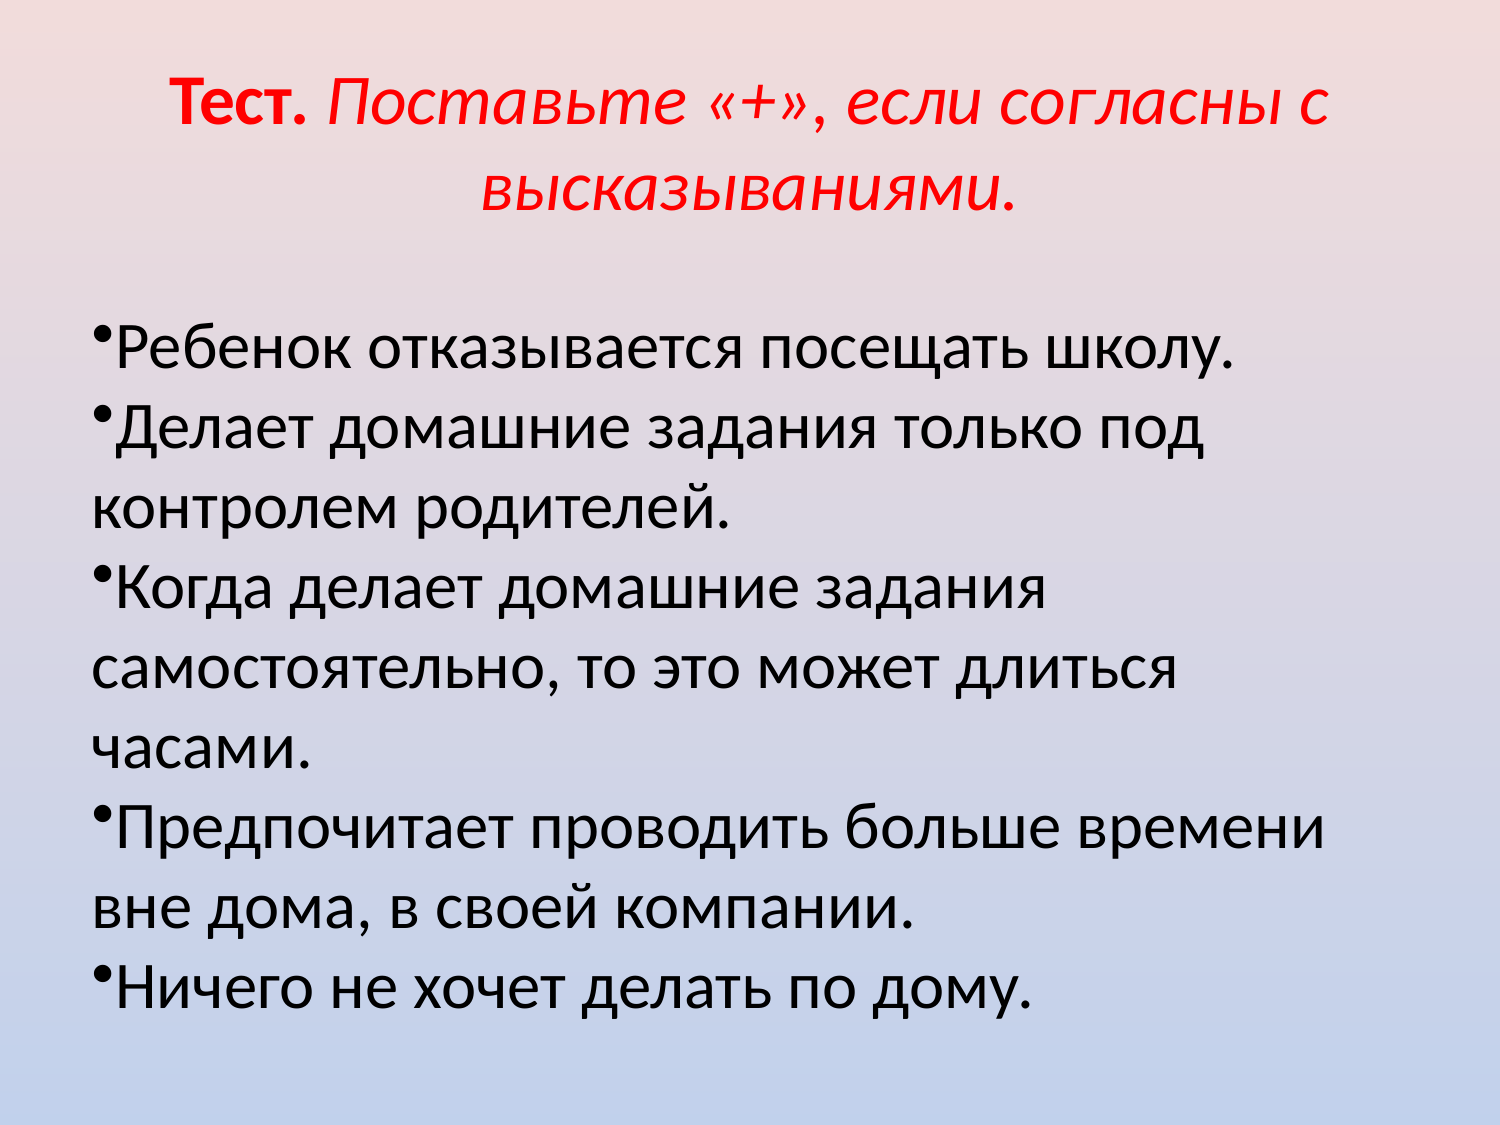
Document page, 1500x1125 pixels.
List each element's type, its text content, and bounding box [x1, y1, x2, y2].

text_box Ребенок отказывается посещать школу. Делает домашние задания только под контролем родителей. Когда делает домашние задания самостоятельно, то это может длиться часами. Предпочитает проводить больше времени вне дома, в своей компании. Ничего не хочет делать по дому. [76, 294, 1400, 1030]
title Тест. Поставьте «+», если согласны с высказываниями. [75, 45, 1425, 233]
